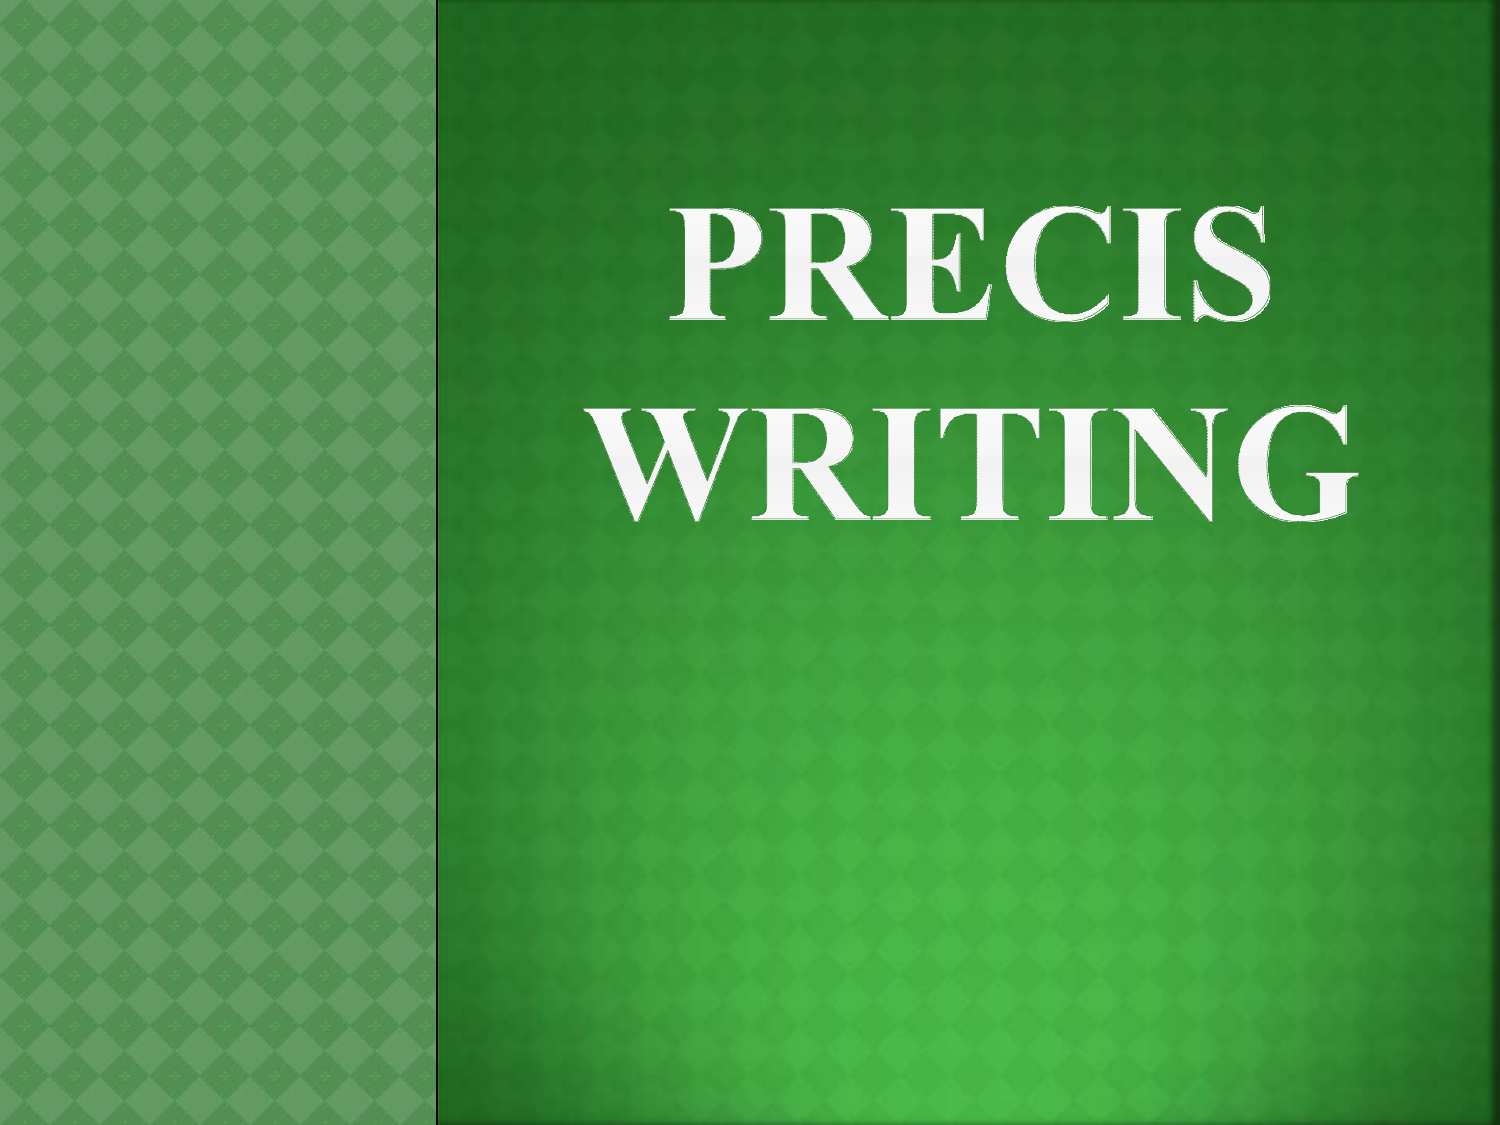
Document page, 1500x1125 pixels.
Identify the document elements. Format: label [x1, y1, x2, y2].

text_box [0, 0, 1500, 1125]
